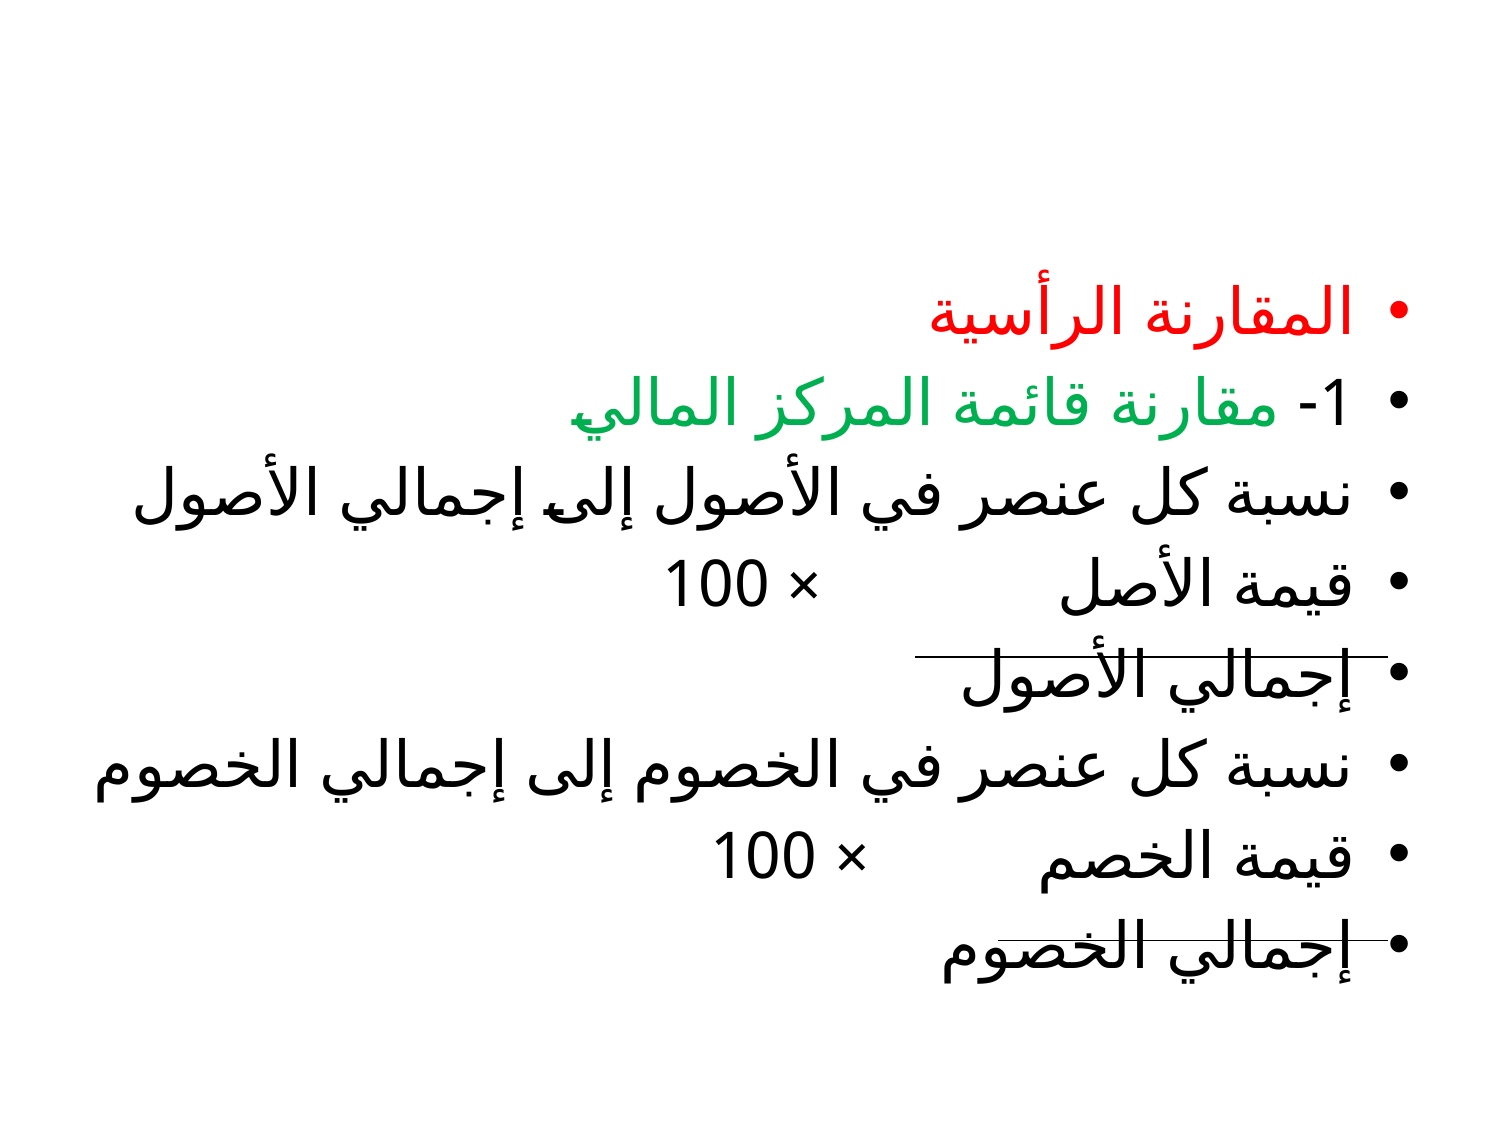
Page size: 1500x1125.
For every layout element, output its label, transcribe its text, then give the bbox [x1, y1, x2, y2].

list المقارنة الرأسية 1- مقارنة قائمة المركز المالي نسبة كل عنصر في الأصول إلى إجمالي الأصول قيمة الأصل × 100 إجمالي الأصول نسبة كل عنصر في الخصوم إلى إجمالي الخصوم قيمة الخصم × 100 إجمالي الخصوم [75, 262, 1425, 1059]
